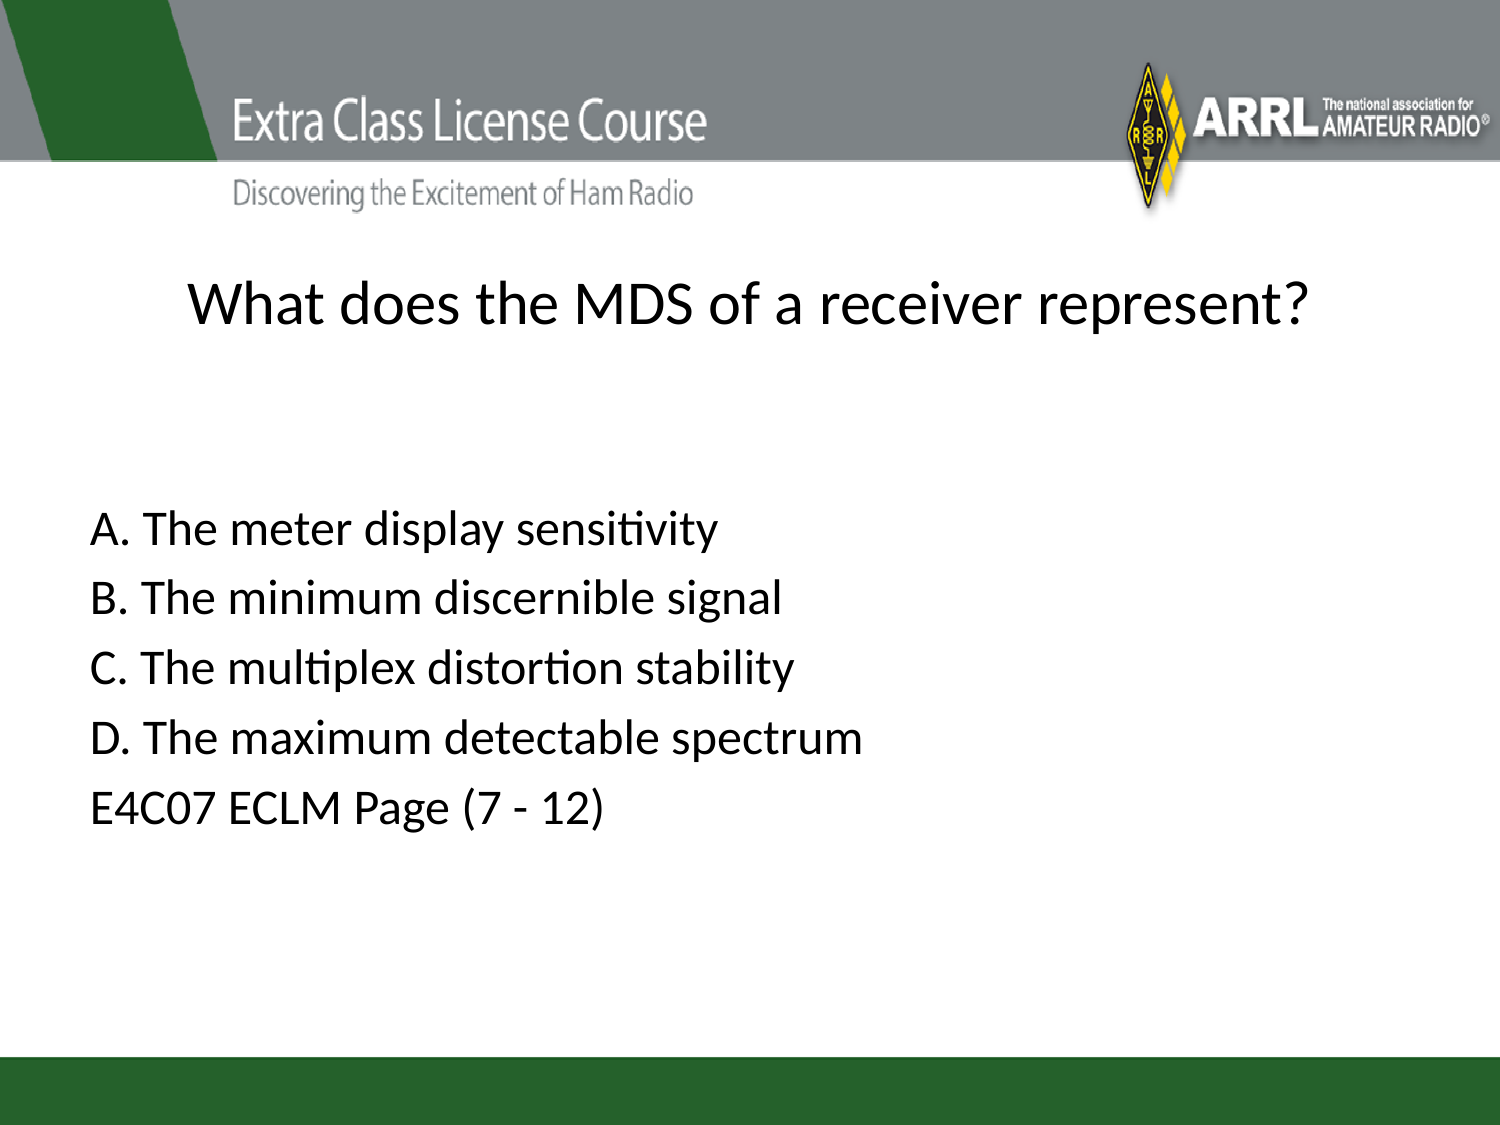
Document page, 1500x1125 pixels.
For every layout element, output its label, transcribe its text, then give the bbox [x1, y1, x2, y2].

list A. The meter display sensitivity B. The minimum discernible signal C. The multiplex distortion stability D. The maximum detectable spectrum E4C07 ECLM Page (7 - 12) [75, 487, 1425, 1005]
picture [0, 0, 1500, 1125]
title What does the MDS of a receiver represent? [75, 254, 1425, 435]
